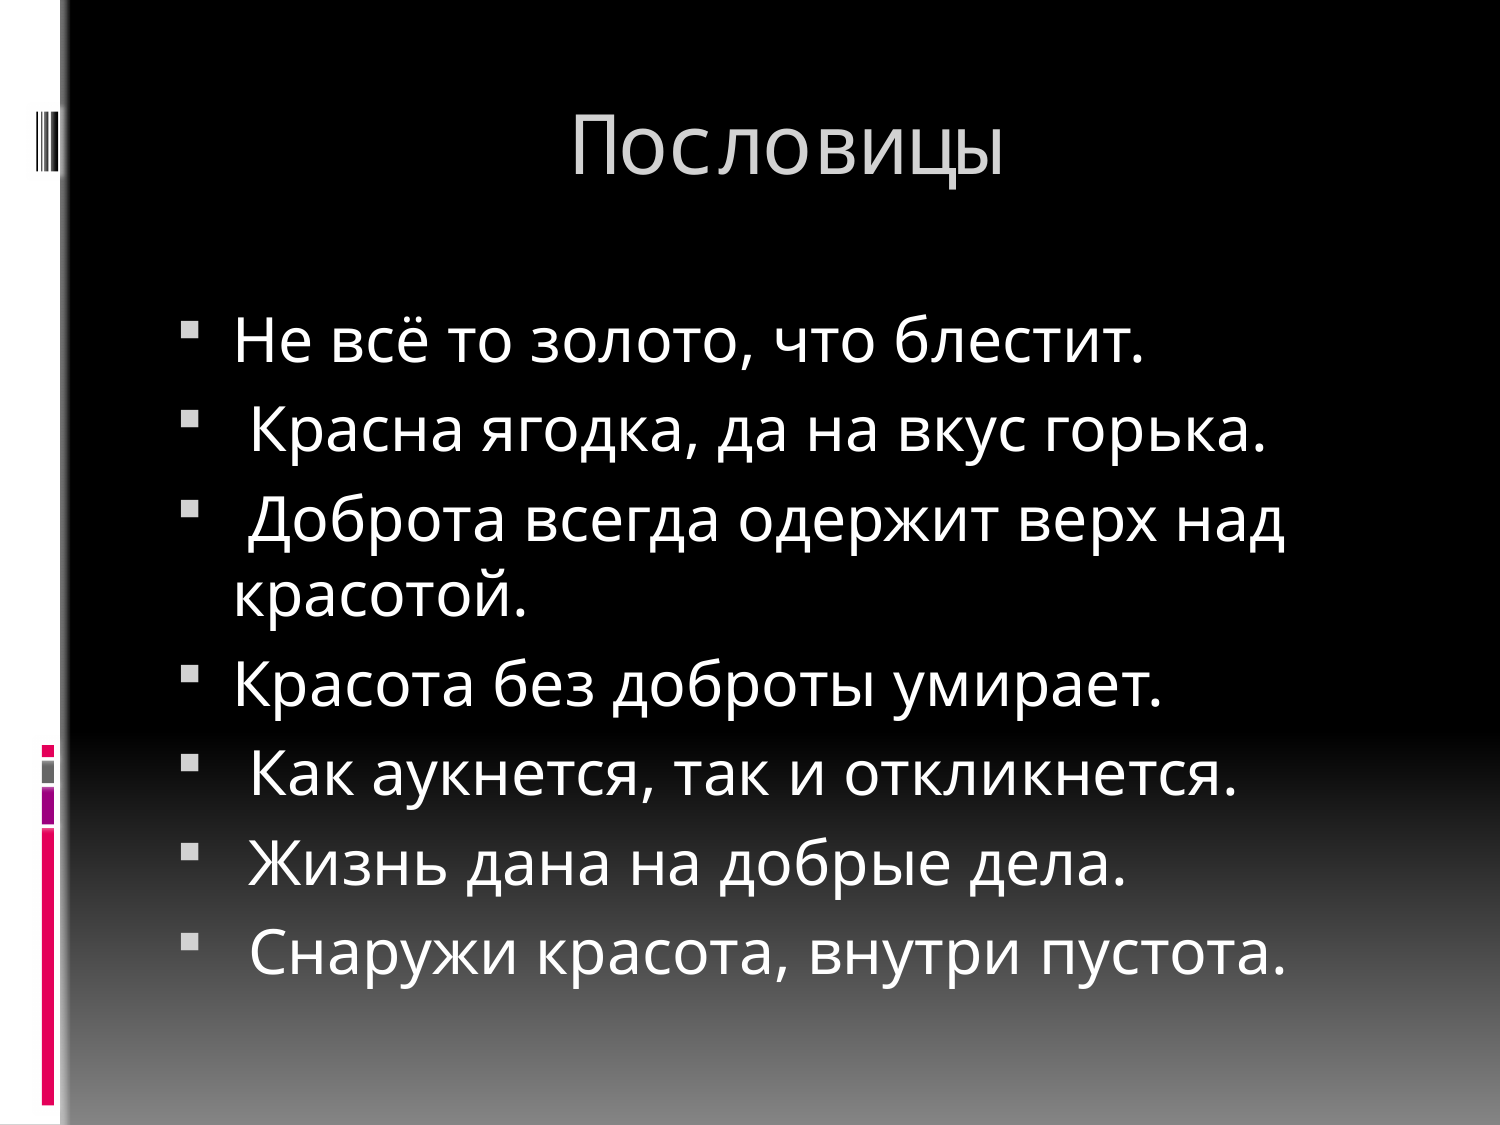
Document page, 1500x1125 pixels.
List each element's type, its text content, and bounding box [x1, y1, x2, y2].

title Пословицы [150, 83, 1425, 234]
list Не всё то золото, что блестит. Красна ягодка, да на вкус горька. Доброта всегда одержит верх над красотой. Красота без доброты умирает. Как аукнется, так и откликнется. Жизнь дана на добрые дела. Снаружи красота, внутри пустота. [150, 292, 1425, 1043]
